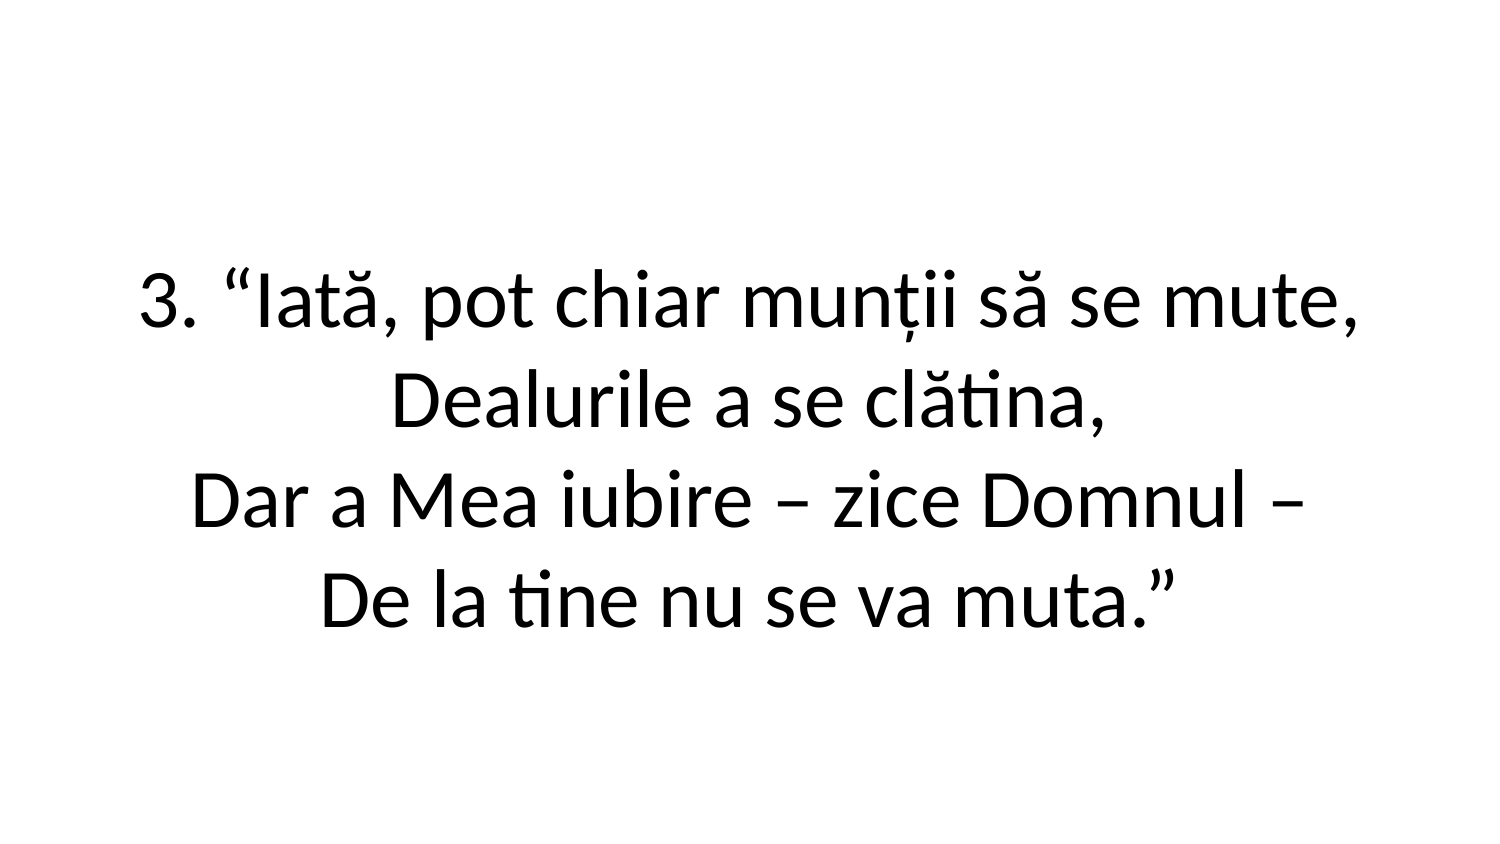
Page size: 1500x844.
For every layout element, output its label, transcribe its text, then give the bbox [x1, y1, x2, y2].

text_box 3. “Iată, pot chiar munții să se mute, Dealurile a se clătina, Dar a Mea iubire – zice Domnul – De la tine nu se va muta.” [122, 192, 1378, 652]
